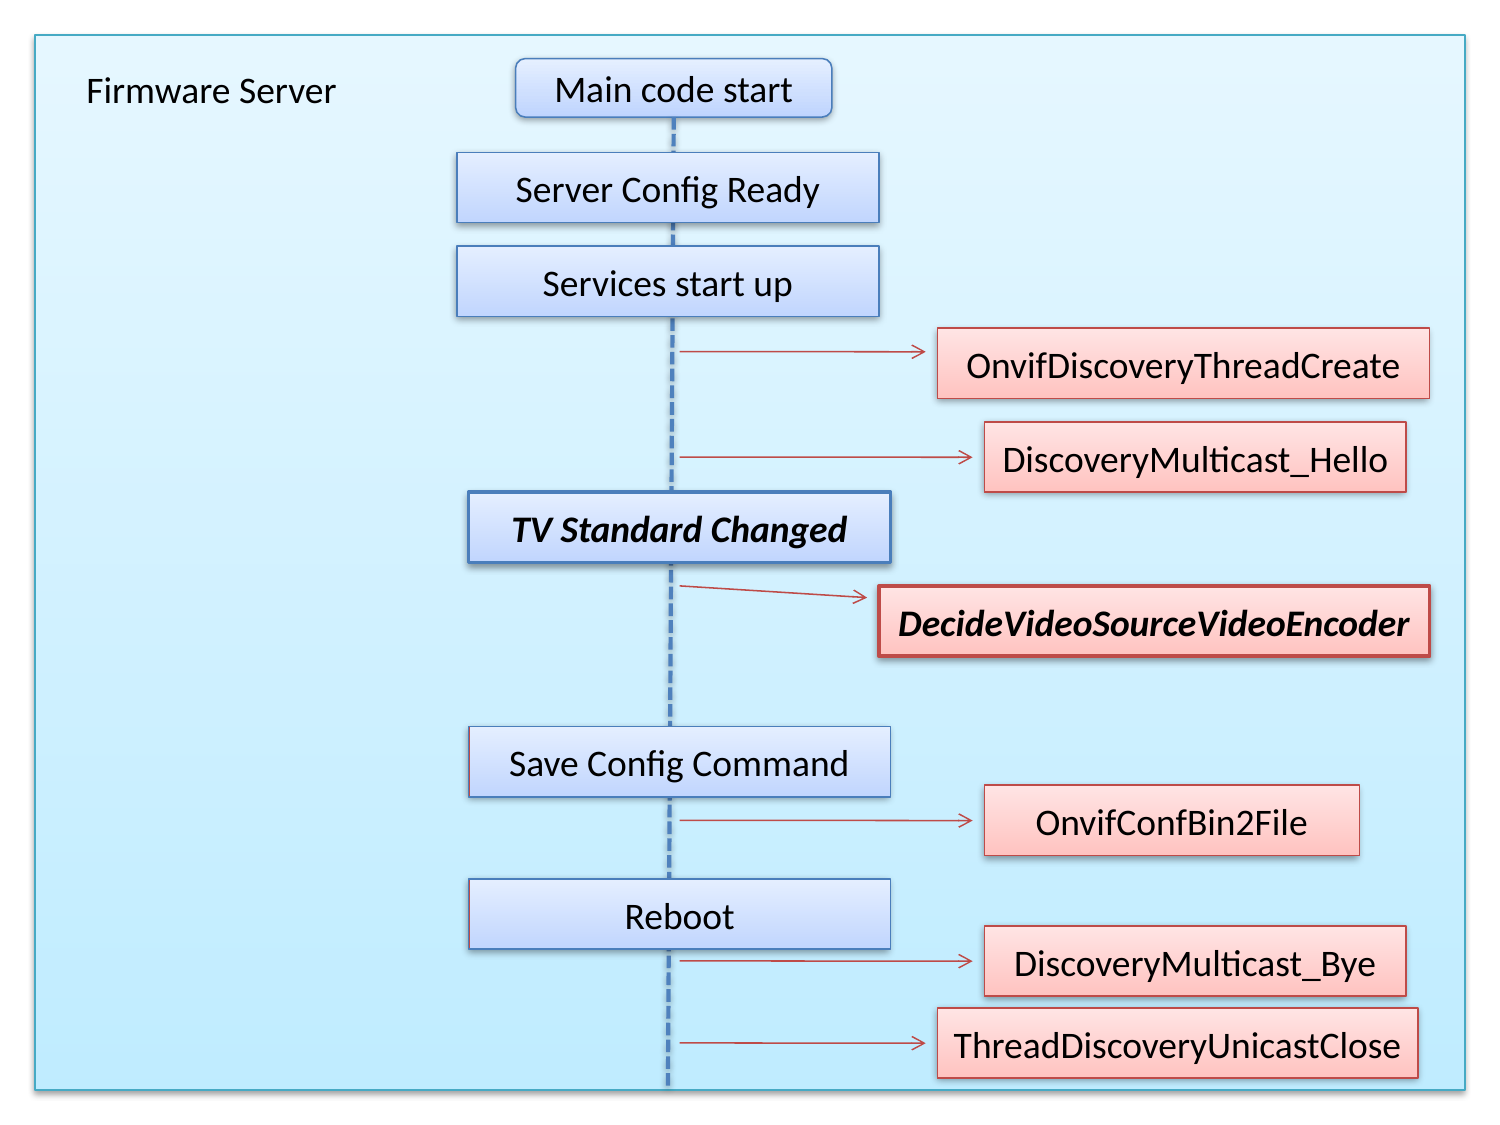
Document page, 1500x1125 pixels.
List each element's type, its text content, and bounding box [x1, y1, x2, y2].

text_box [184, 600, 1158, 607]
text_box Reboot [468, 878, 891, 950]
text_box ThreadDiscoveryUnicastClose [937, 1007, 1419, 1079]
text_box Save Config Command [468, 726, 891, 798]
text_box [34, 34, 1466, 1091]
text_box Firmware Server [71, 58, 352, 119]
text_box Services start up [456, 245, 880, 317]
text_box Server Config Ready [456, 152, 880, 223]
text_box DecideVideoSourceVideoEncoder [878, 585, 1430, 657]
text_box OnvifDiscoveryThreadCreate [937, 327, 1430, 399]
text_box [679, 585, 868, 598]
text_box DiscoveryMulticast_Bye [984, 925, 1407, 997]
text_box Main code start [514, 57, 833, 118]
text_box DiscoveryMulticast_Hello [984, 421, 1407, 493]
text_box OnvifConfBin2File [984, 784, 1360, 856]
text_box TV Standard Changed [468, 491, 891, 563]
